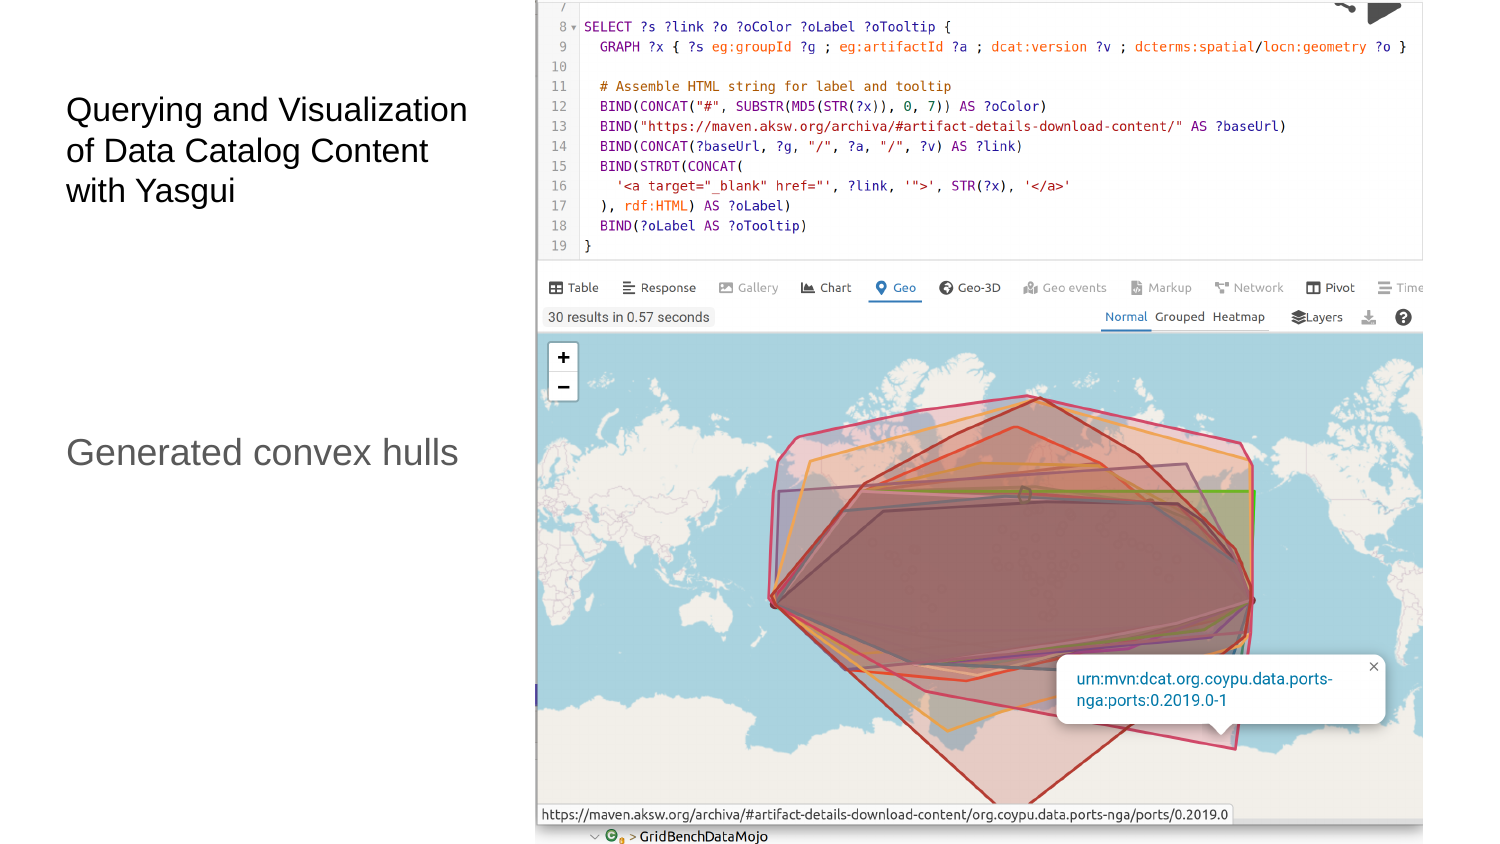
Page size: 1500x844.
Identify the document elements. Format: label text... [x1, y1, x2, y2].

picture [535, 0, 1424, 844]
list Generated convex hulls [51, 413, 489, 750]
title Querying and Visualization of Data Catalog Content with Yasgui [51, 72, 498, 366]
